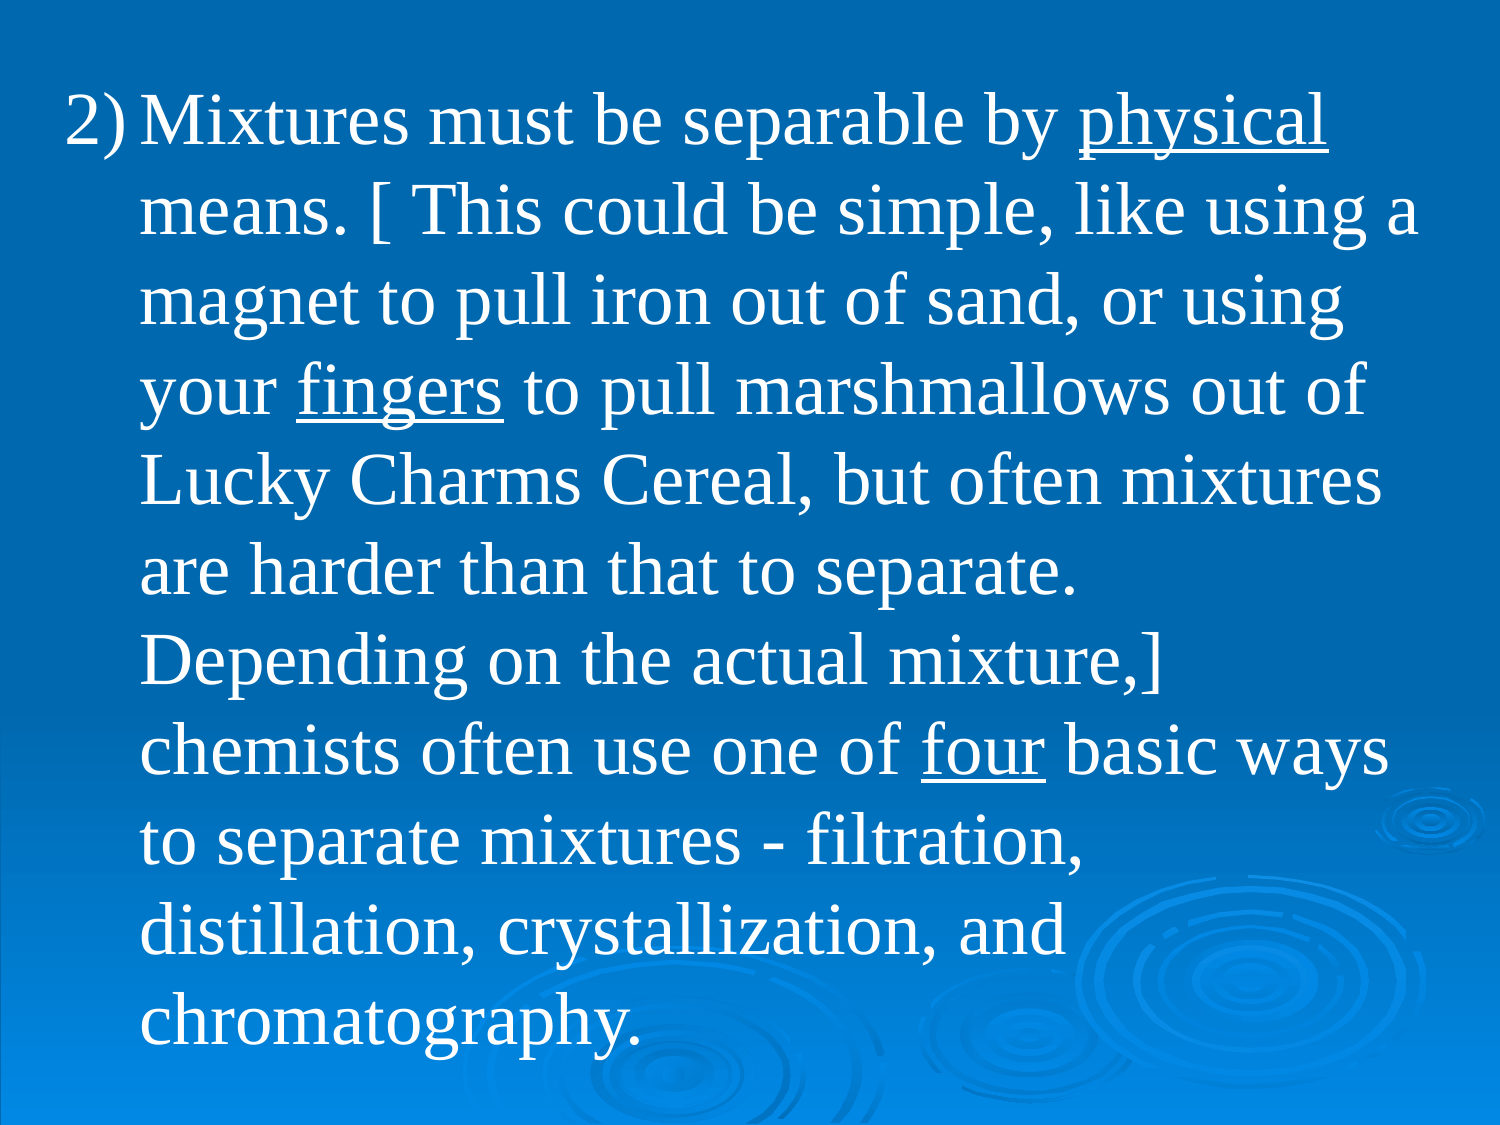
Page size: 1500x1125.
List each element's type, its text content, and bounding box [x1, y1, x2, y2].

text_box Mixtures must be separable by physical means. [ This could be simple, like using a magnet to pull iron out of sand, or using your fingers to pull marshmallows out of Lucky Charms Cereal, but often mixtures are harder than that to separate. Depending on the actual mixture,] chemists often use one of four basic ways to separate mixtures - filtration, distillation, crystallization, and chromatography. [50, 62, 1450, 1068]
